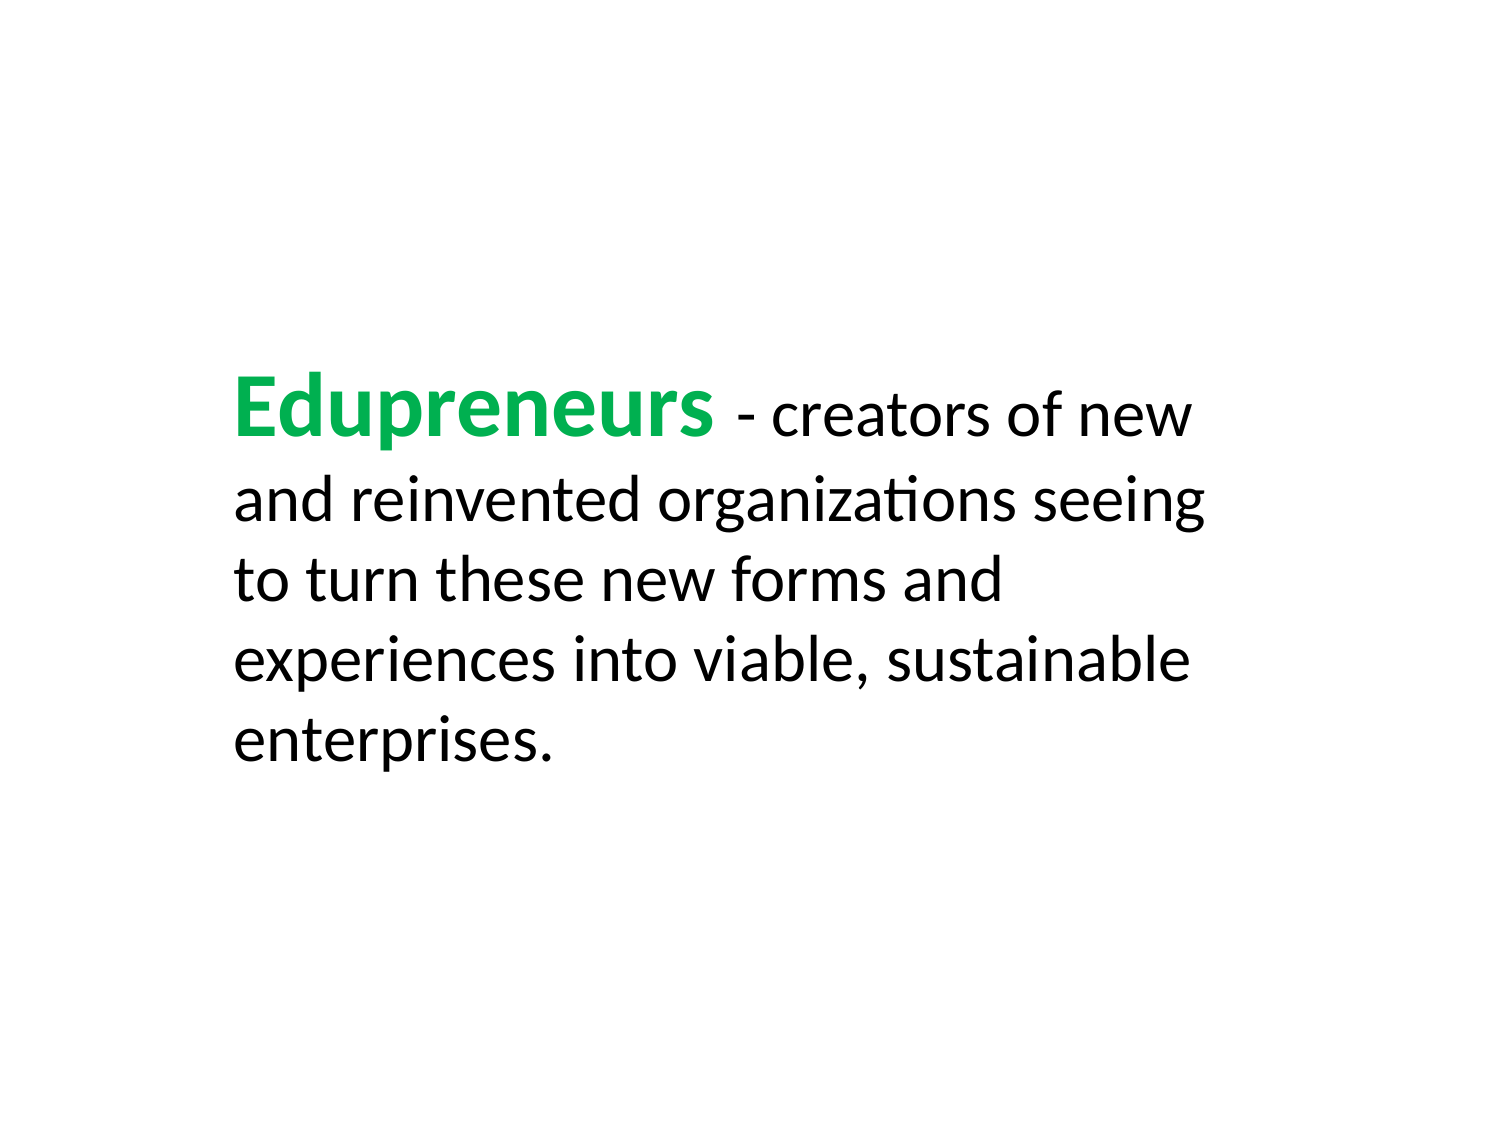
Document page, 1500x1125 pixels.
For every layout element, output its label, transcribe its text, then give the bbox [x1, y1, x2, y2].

text_box Edupreneurs - creators of new and reinvented organizations seeing to turn these new forms and experiences into viable, sustainable enterprises. [218, 337, 1282, 782]
